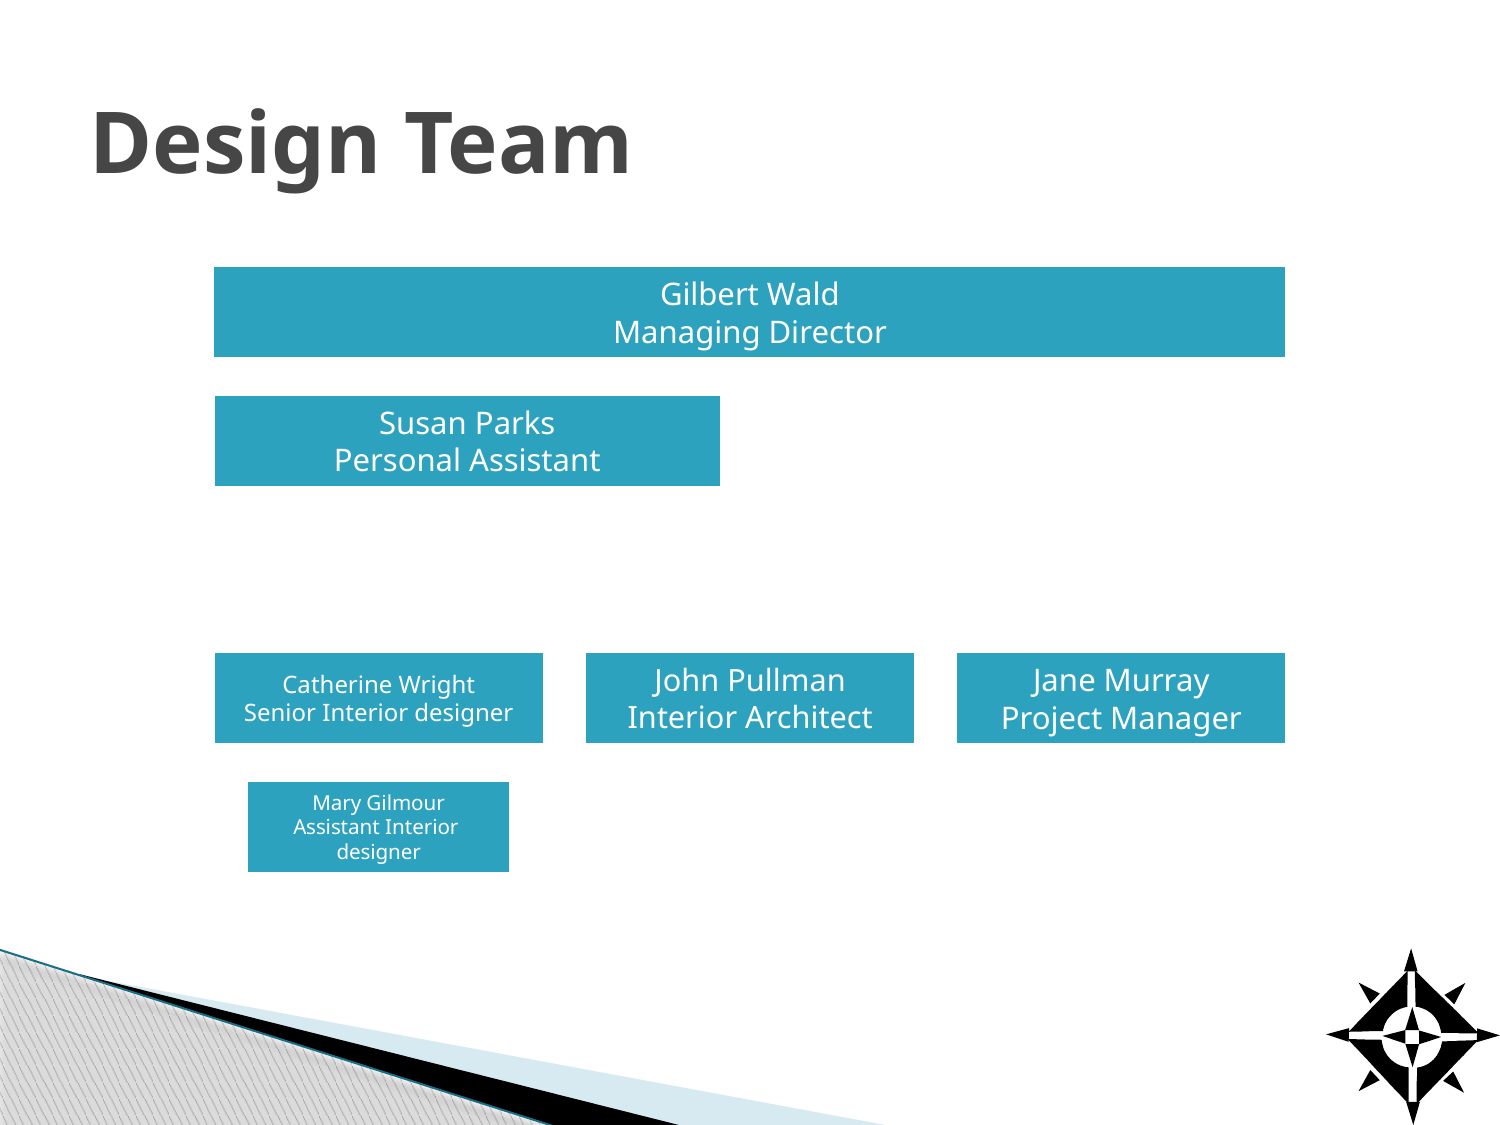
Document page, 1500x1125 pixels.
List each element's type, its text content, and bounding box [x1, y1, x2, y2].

title Design Team [75, 45, 1425, 233]
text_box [74, 262, 1426, 1006]
